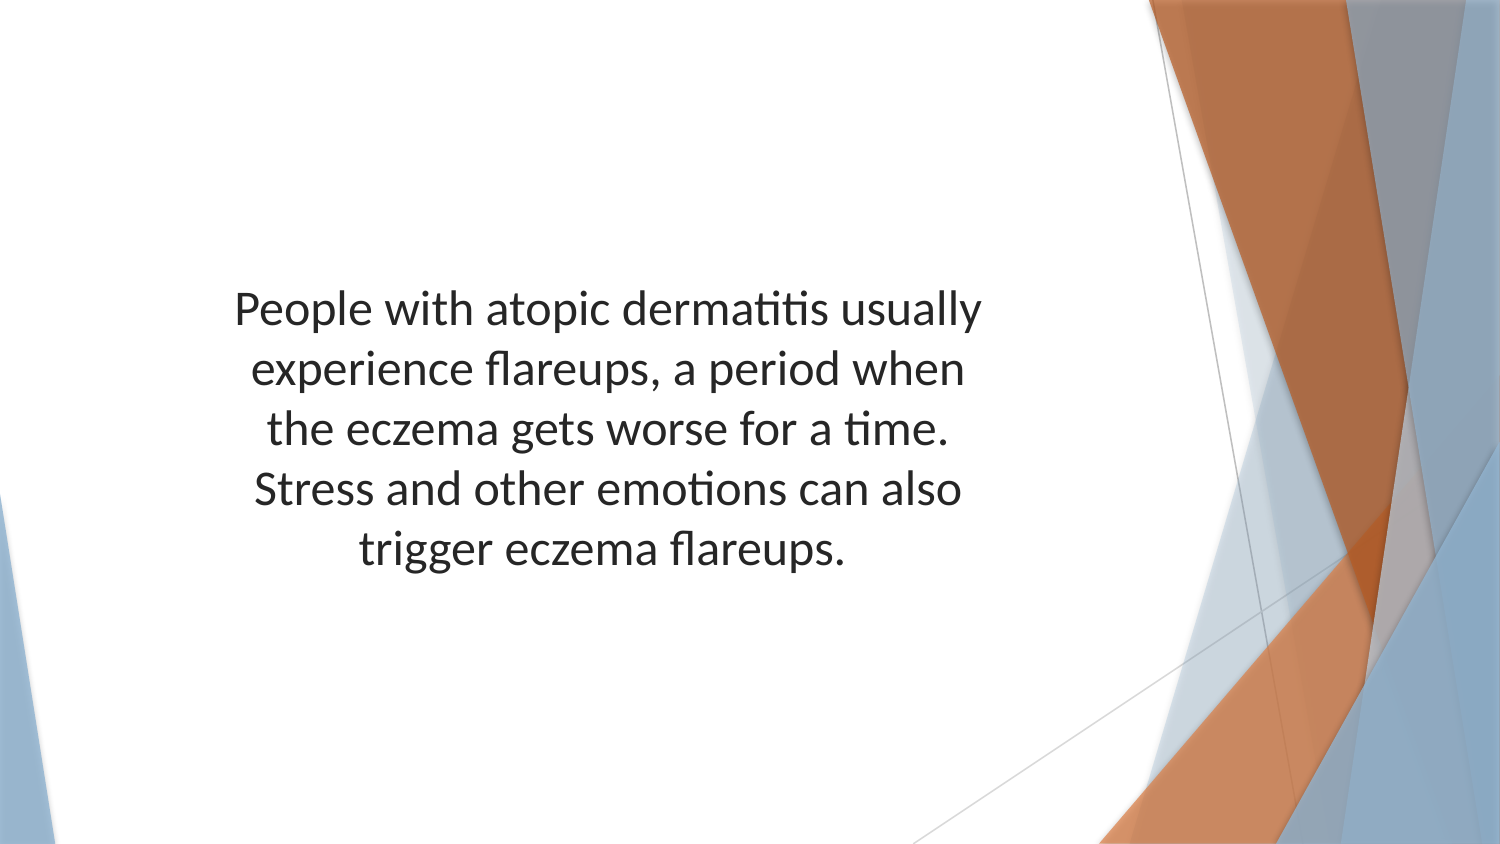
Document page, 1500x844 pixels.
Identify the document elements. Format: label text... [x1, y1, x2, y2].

list People with atopic dermatitis usually experience flareups, a period when the eczema gets worse for a time. Stress and other emotions can also trigger eczema flareups. [206, 268, 1010, 576]
